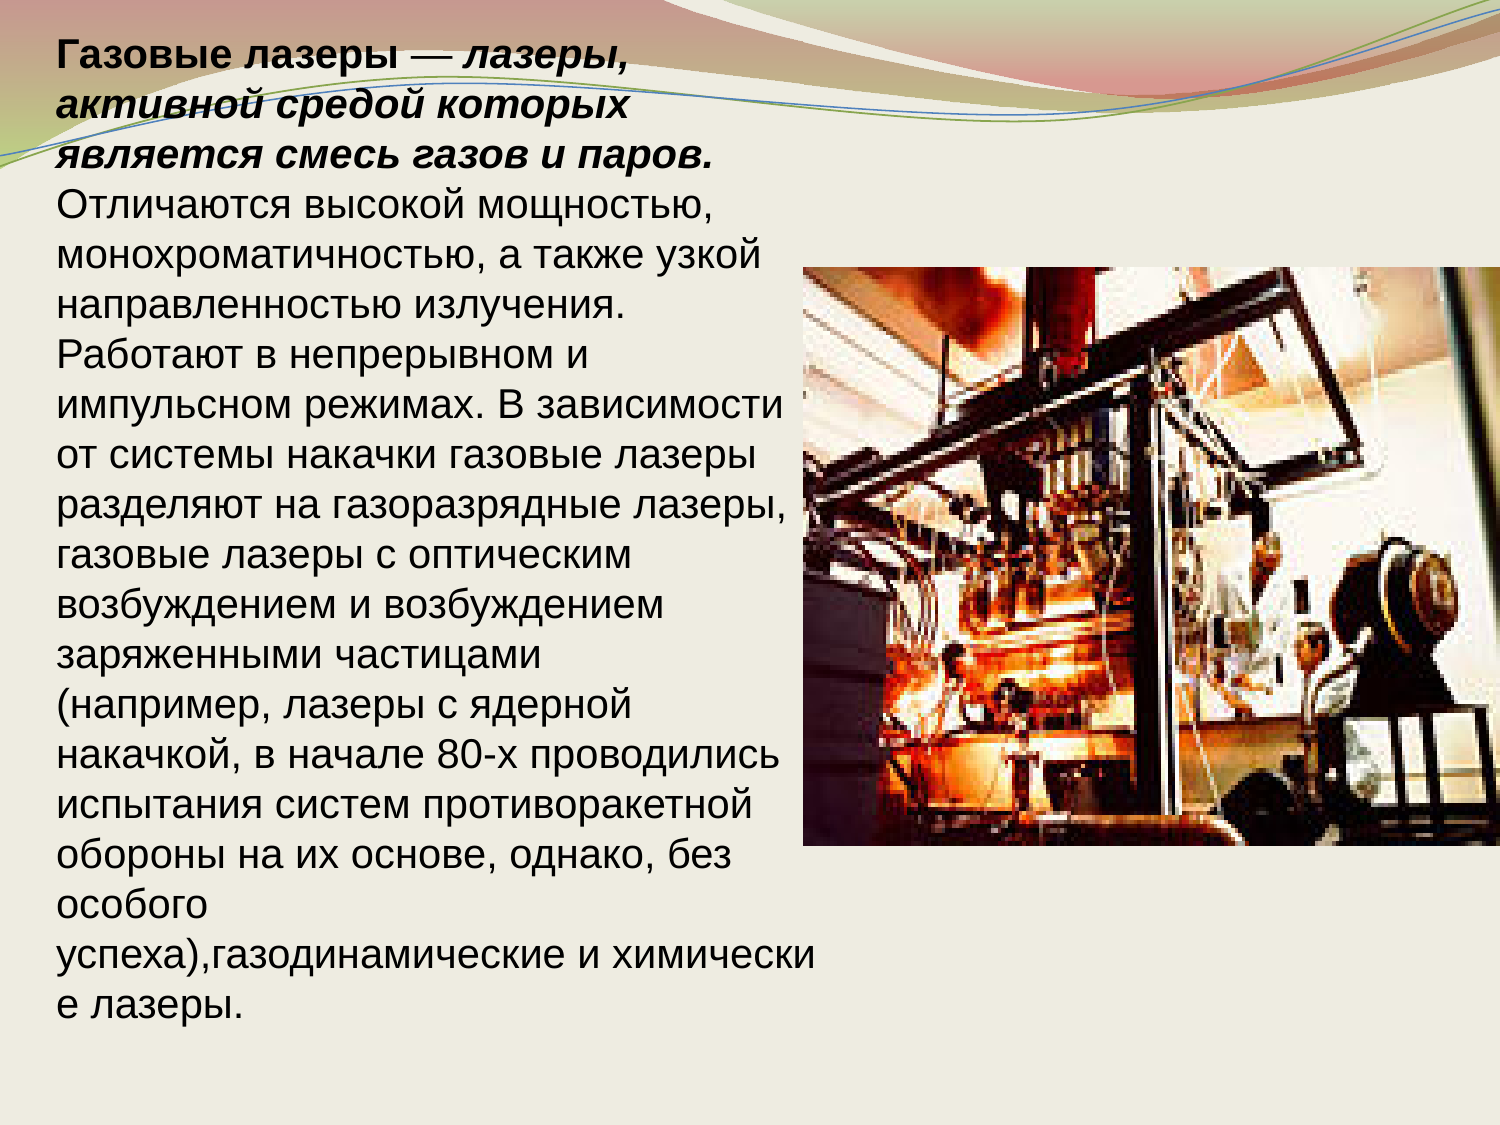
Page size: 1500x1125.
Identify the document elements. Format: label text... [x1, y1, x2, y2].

text_box Газовые лазеры — лазеры, активной средой которых является смесь газов и паров. Отличаются высокой мощностью, монохроматичностью, а также узкой направленностью излучения. Работают в непрерывном и импульсном режимах. В зависимости от системы накачки газовые лазеры разделяют на газоразрядные лазеры, газовые лазеры с оптическим возбуждением и возбуждением заряженными частицами (например, лазеры с ядерной накачкой, в начале 80-х проводились испытания систем противоракетной обороны на их основе, однако, без особого успеха),газодинамические и химические лазеры. [41, 19, 833, 1035]
picture [803, 266, 1500, 847]
